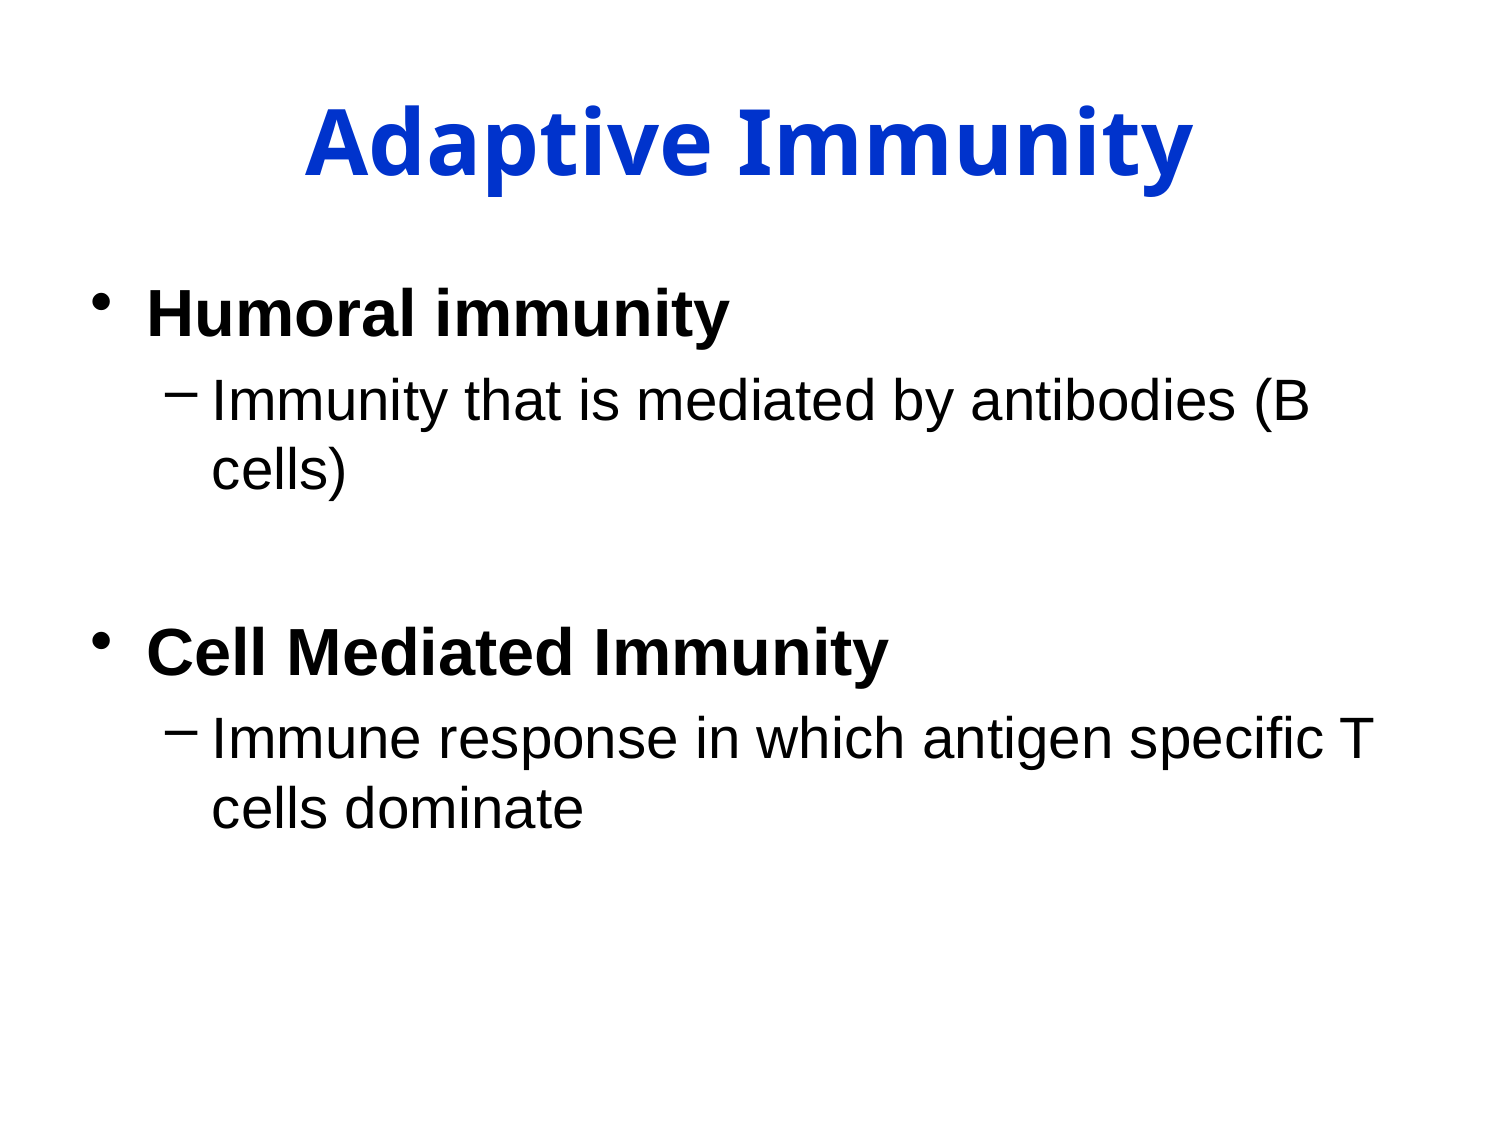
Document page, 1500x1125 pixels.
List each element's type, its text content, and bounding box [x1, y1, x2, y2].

list Humoral immunity Immunity that is mediated by antibodies (B cells) Cell Mediated Immunity Immune response in which antigen specific T cells dominate [74, 262, 1426, 1006]
title Adaptive Immunity [74, 44, 1426, 233]
